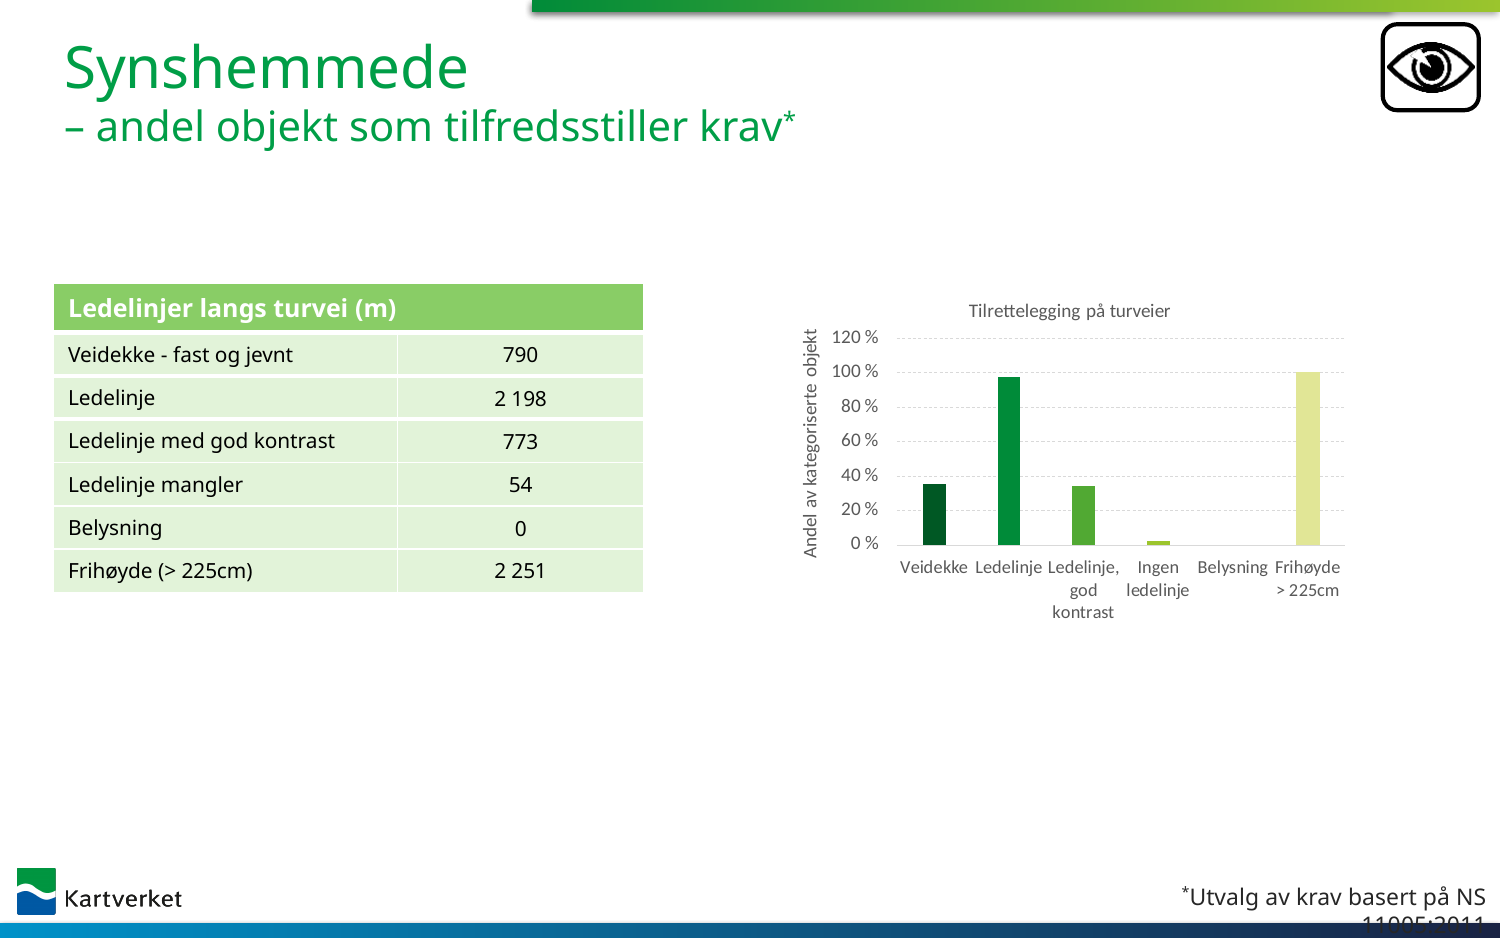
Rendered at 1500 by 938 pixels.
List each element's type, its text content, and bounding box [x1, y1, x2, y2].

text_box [1382, 24, 1480, 111]
picture [791, 291, 1348, 630]
text_box Synshemmede – andel objekt som tilfredsstiller krav* [49, 24, 1431, 158]
table_cell Veidekke - fast og jevnt [54, 335, 397, 374]
table_cell Ledelinje [54, 378, 397, 417]
table_cell Frihøyde (> 225cm) [54, 550, 397, 592]
table_cell Belysning [54, 507, 397, 548]
table_cell 773 [398, 421, 643, 462]
table_cell 2 198 [398, 378, 643, 417]
table_header Ledelinjer langs turvei (m) [54, 284, 643, 330]
table_cell 2 251 [398, 550, 643, 592]
table_cell 0 [398, 507, 643, 548]
table_cell 54 [398, 463, 643, 505]
table_cell 790 [398, 335, 643, 374]
table_cell Ledelinje mangler [54, 463, 397, 505]
text_box *Utvalg av krav basert på NS 11005:2011 [1068, 873, 1500, 938]
table_cell Ledelinje med god kontrast [54, 421, 397, 462]
